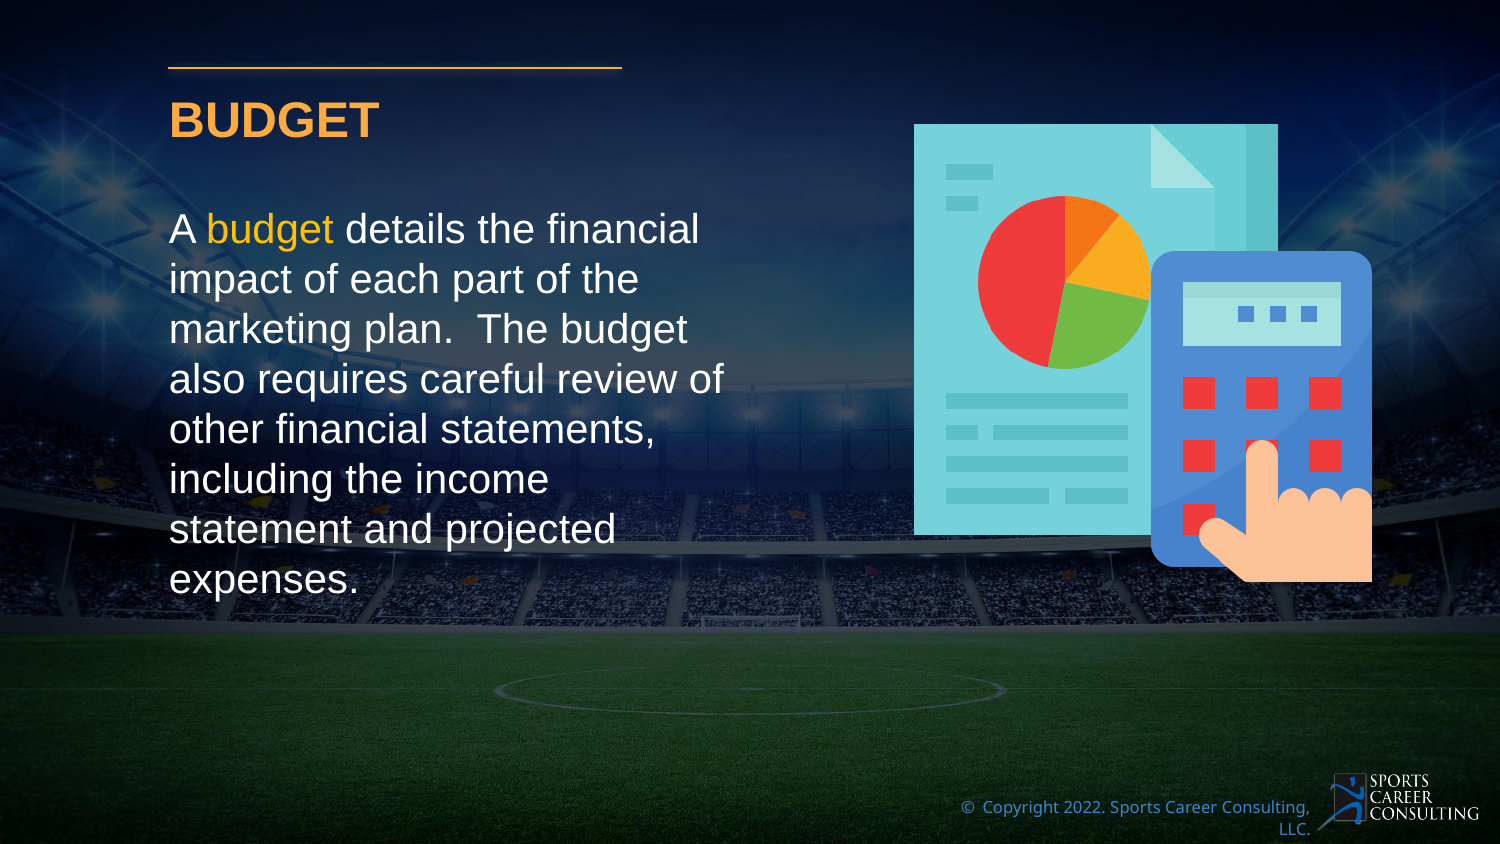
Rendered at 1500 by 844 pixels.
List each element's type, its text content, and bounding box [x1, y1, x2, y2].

text_box © Copyright 2022. Sports Career Consulting, LLC. [914, 769, 1326, 844]
picture [0, 0, 1500, 844]
title BUDGET [153, 72, 1095, 228]
list A budget details the financial impact of each part of the marketing plan. The budget also requires careful review of other financial statements, including the income statement and projected expenses. [153, 187, 750, 644]
